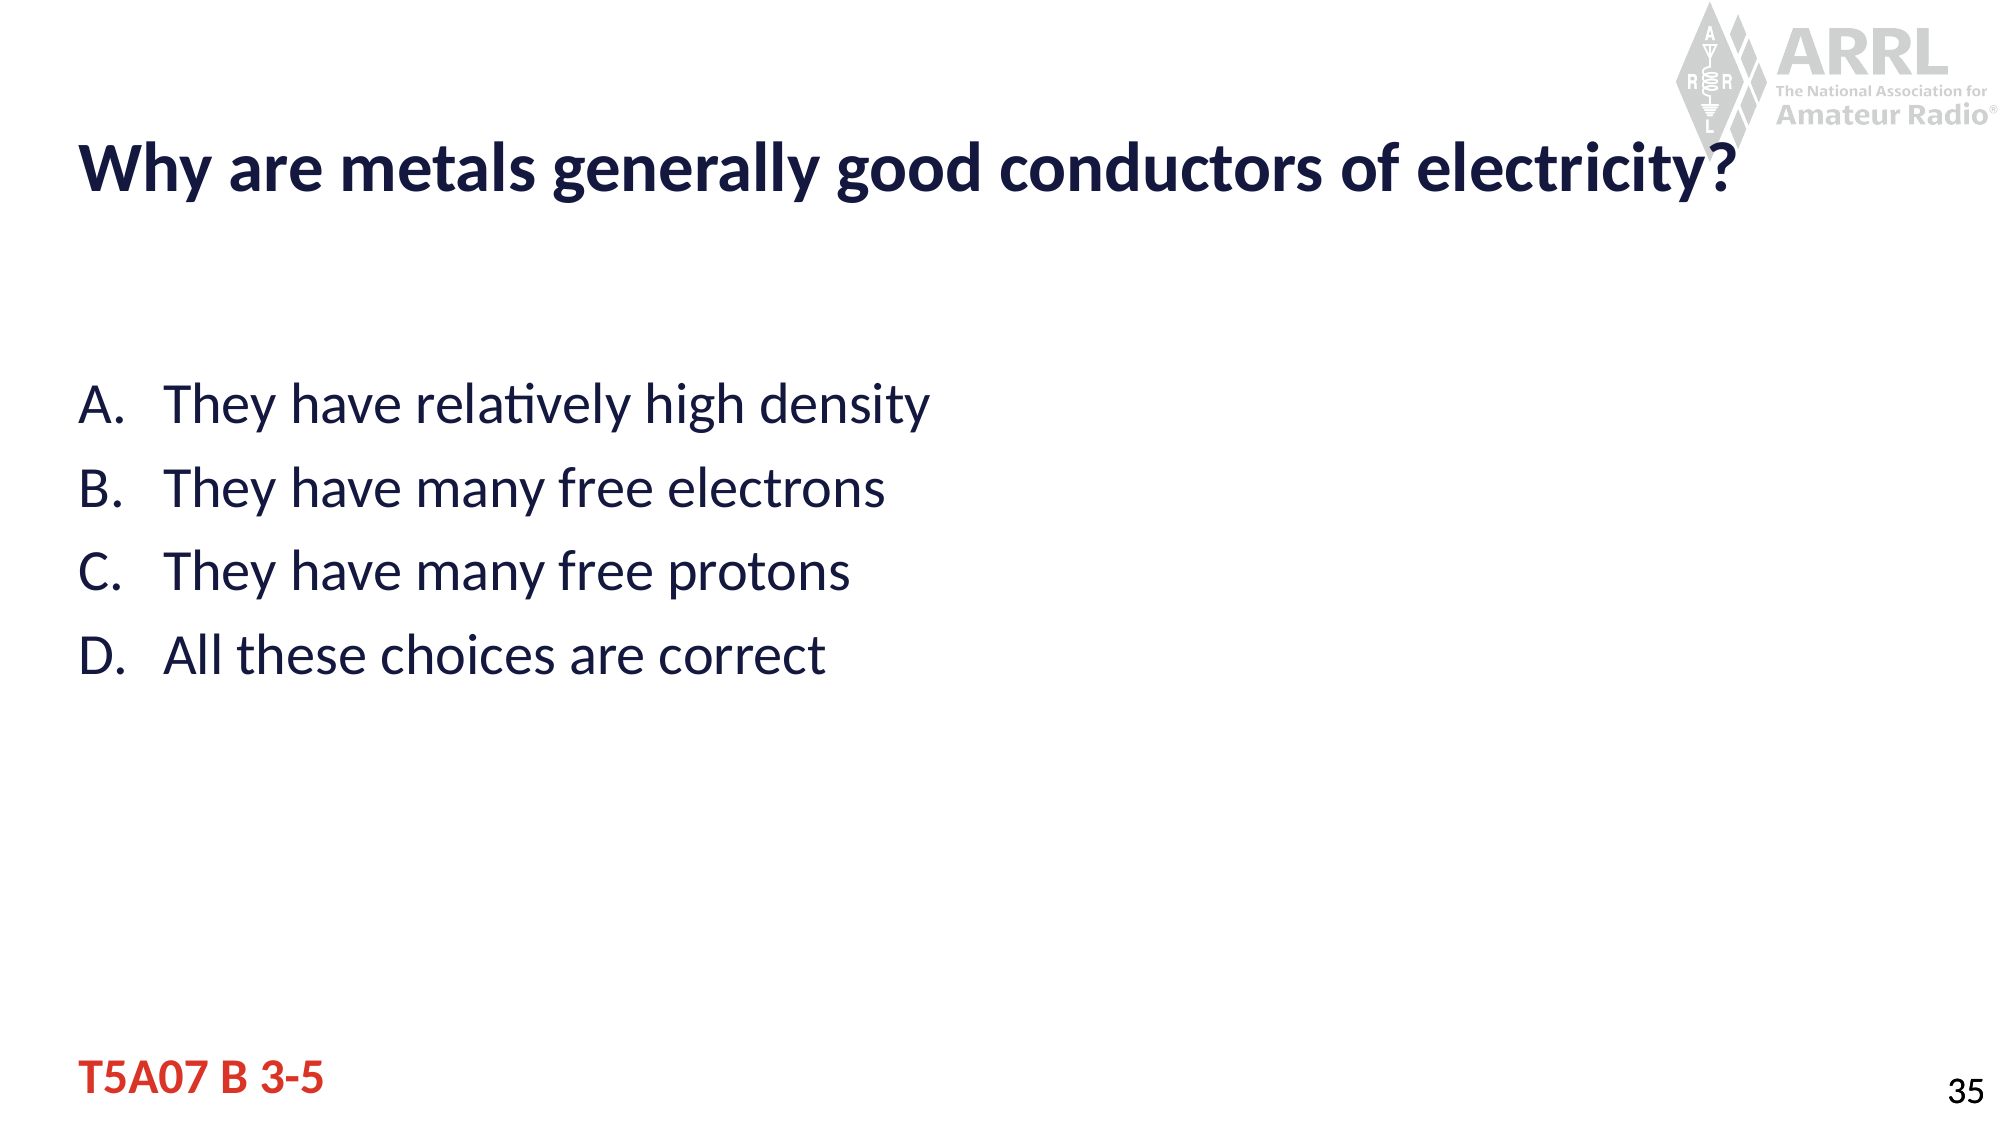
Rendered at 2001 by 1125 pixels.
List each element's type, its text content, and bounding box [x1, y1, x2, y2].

list They have relatively high density They have many free electrons They have many free protons All these choices are correct [63, 365, 1863, 989]
text_box T5A07 B 3-5 [63, 1036, 921, 1112]
picture [1674, 0, 2000, 164]
title Why are metals generally good conductors of electricity? [63, 59, 1863, 278]
